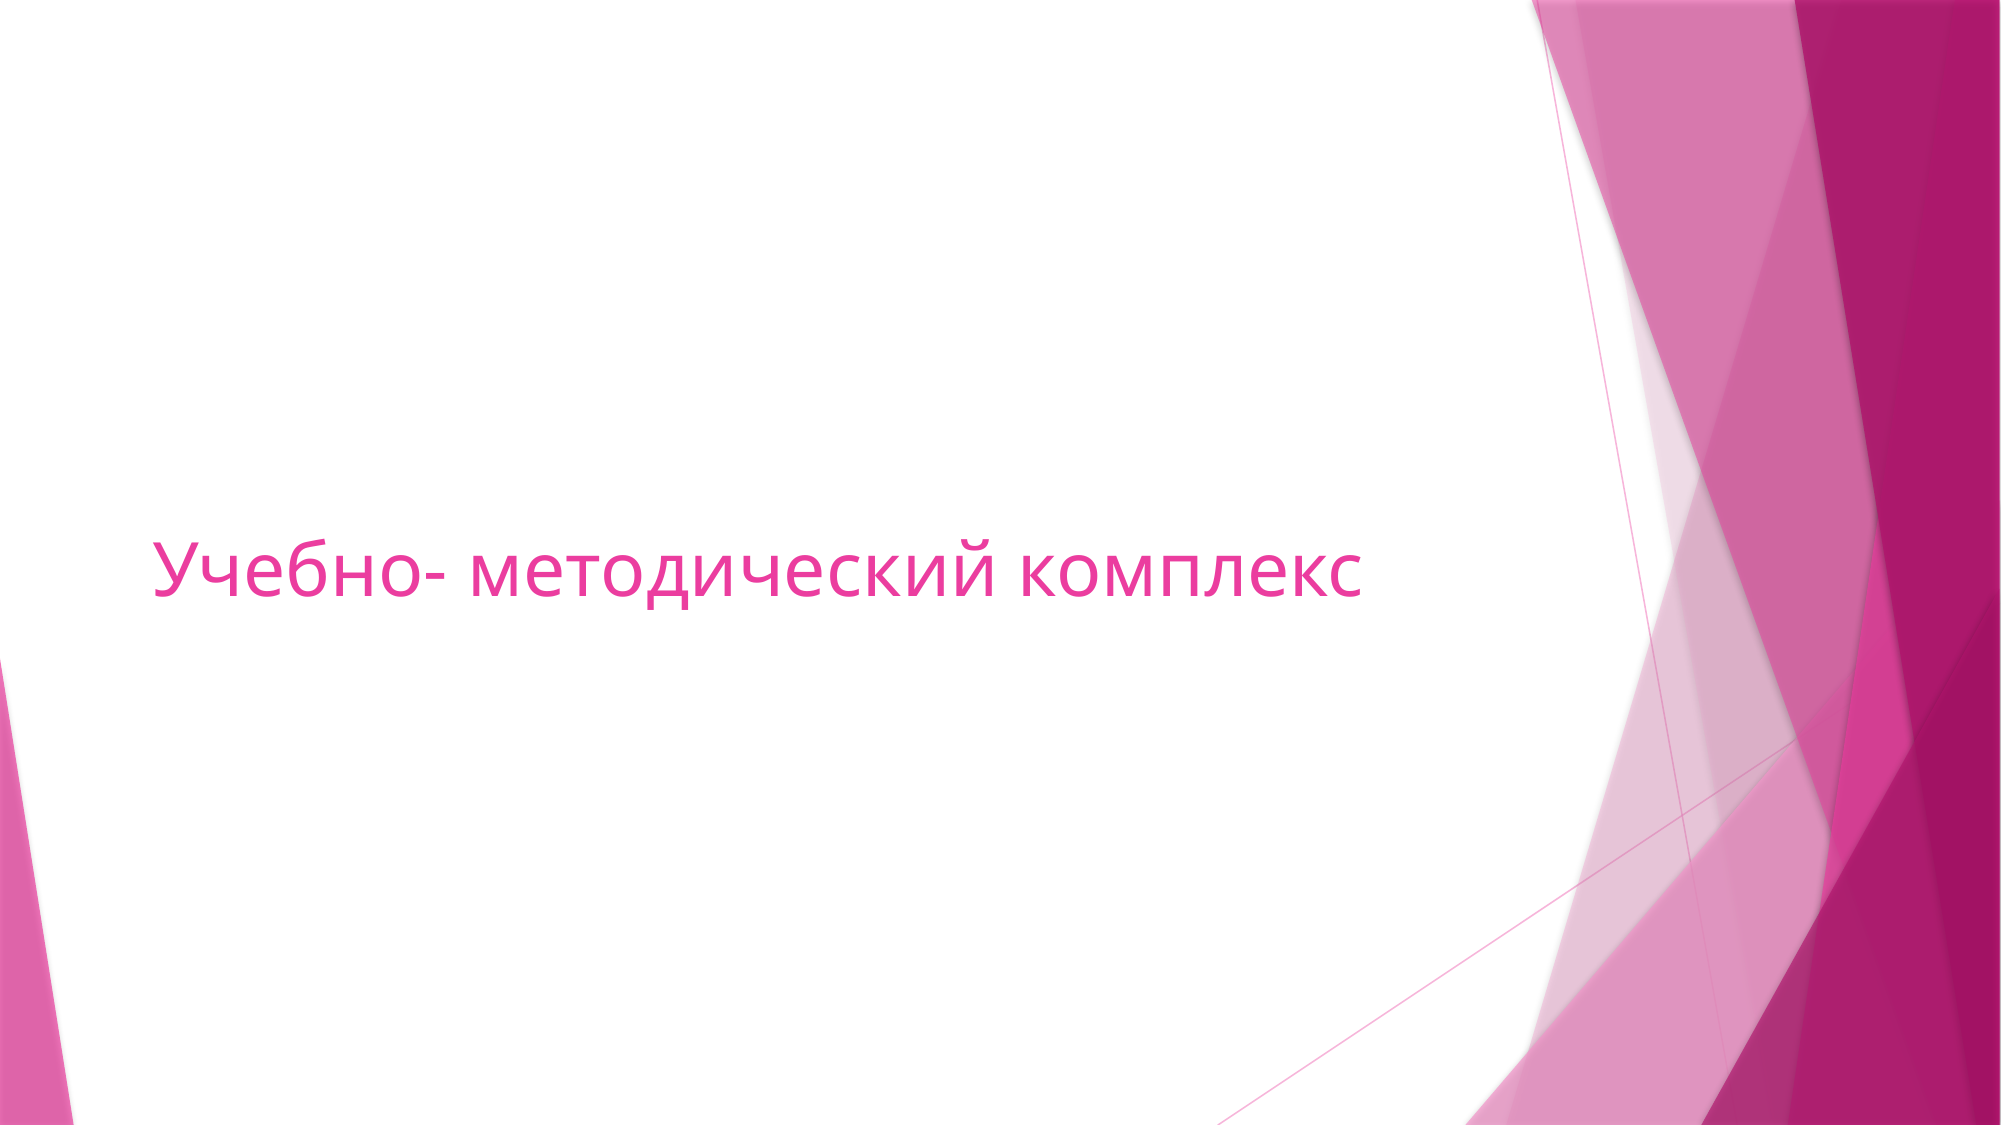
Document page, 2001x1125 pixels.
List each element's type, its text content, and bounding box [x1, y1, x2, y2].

title Учебно- методический комплекс [137, 514, 1863, 732]
